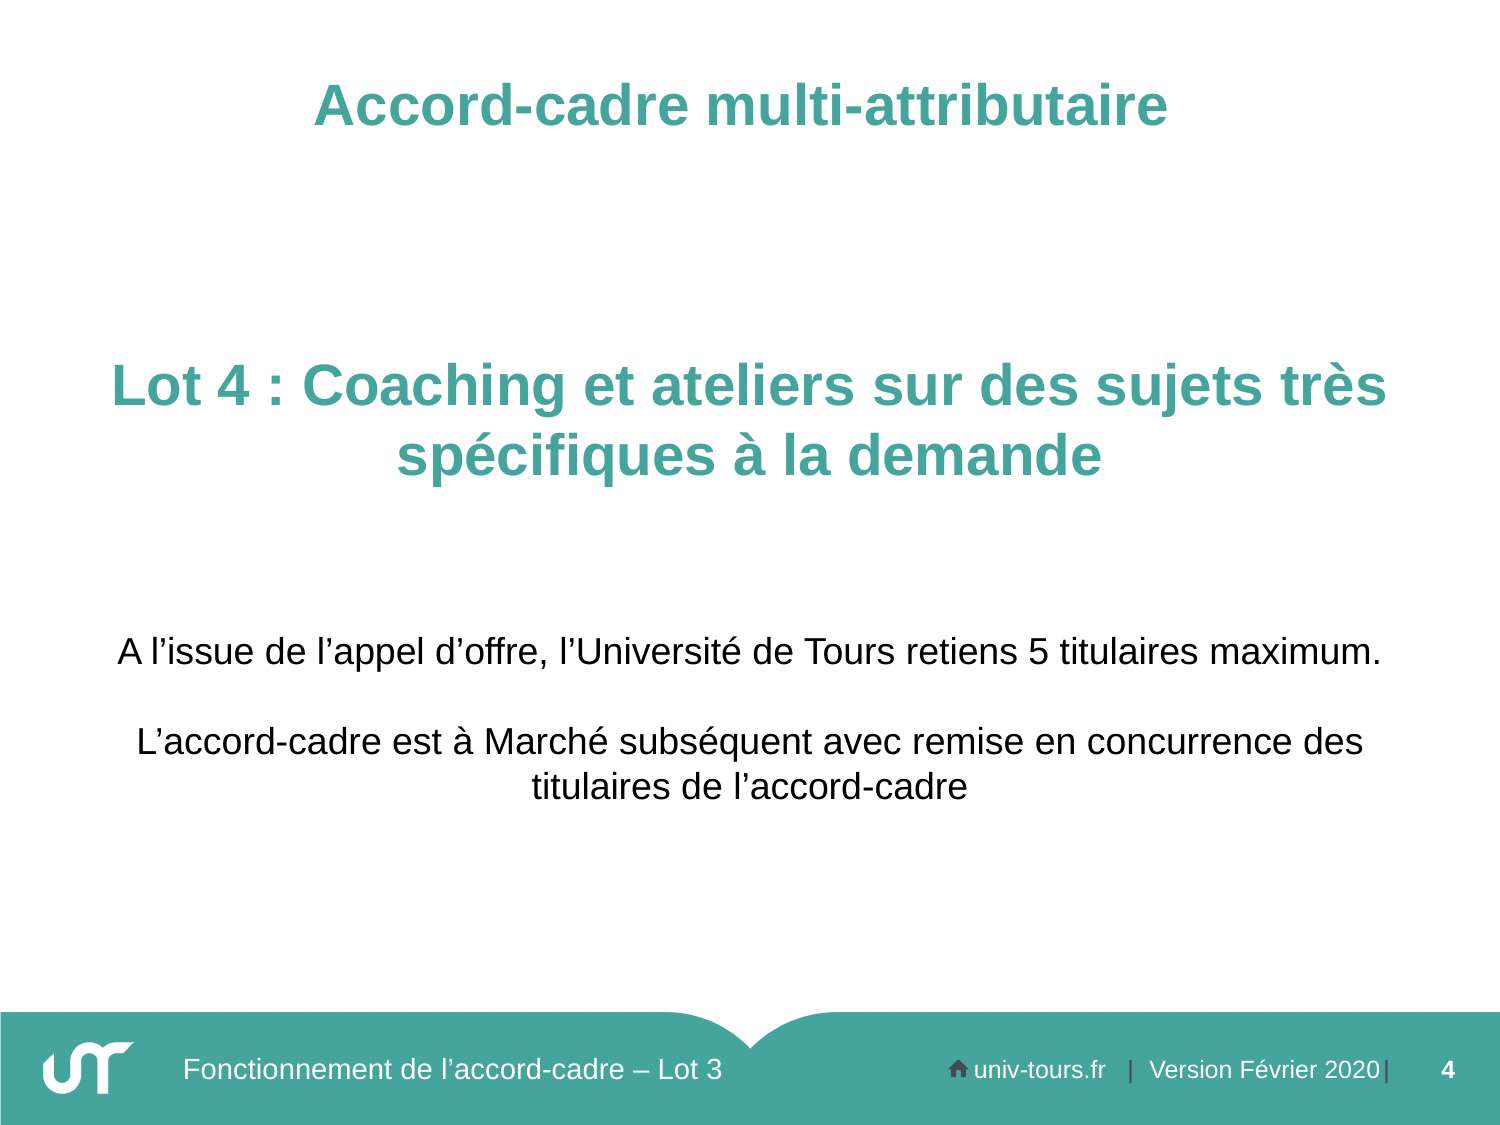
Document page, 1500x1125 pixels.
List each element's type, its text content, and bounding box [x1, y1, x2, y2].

list Fonctionnement de l’accord-cadre – Lot 3 [183, 1011, 750, 1125]
picture [0, 0, 1500, 1125]
title Accord-cadre multi-attributaire Lot 4 : Coaching et ateliers sur des sujets très spécifiques à la demande A l’issue de l’appel d’offre, l’Université de Tours retiens 5 titulaires maximum. L’accord-cadre est à Marché subséquent avec remise en concurrence des titulaires de l’accord-cadre [75, 59, 1425, 149]
